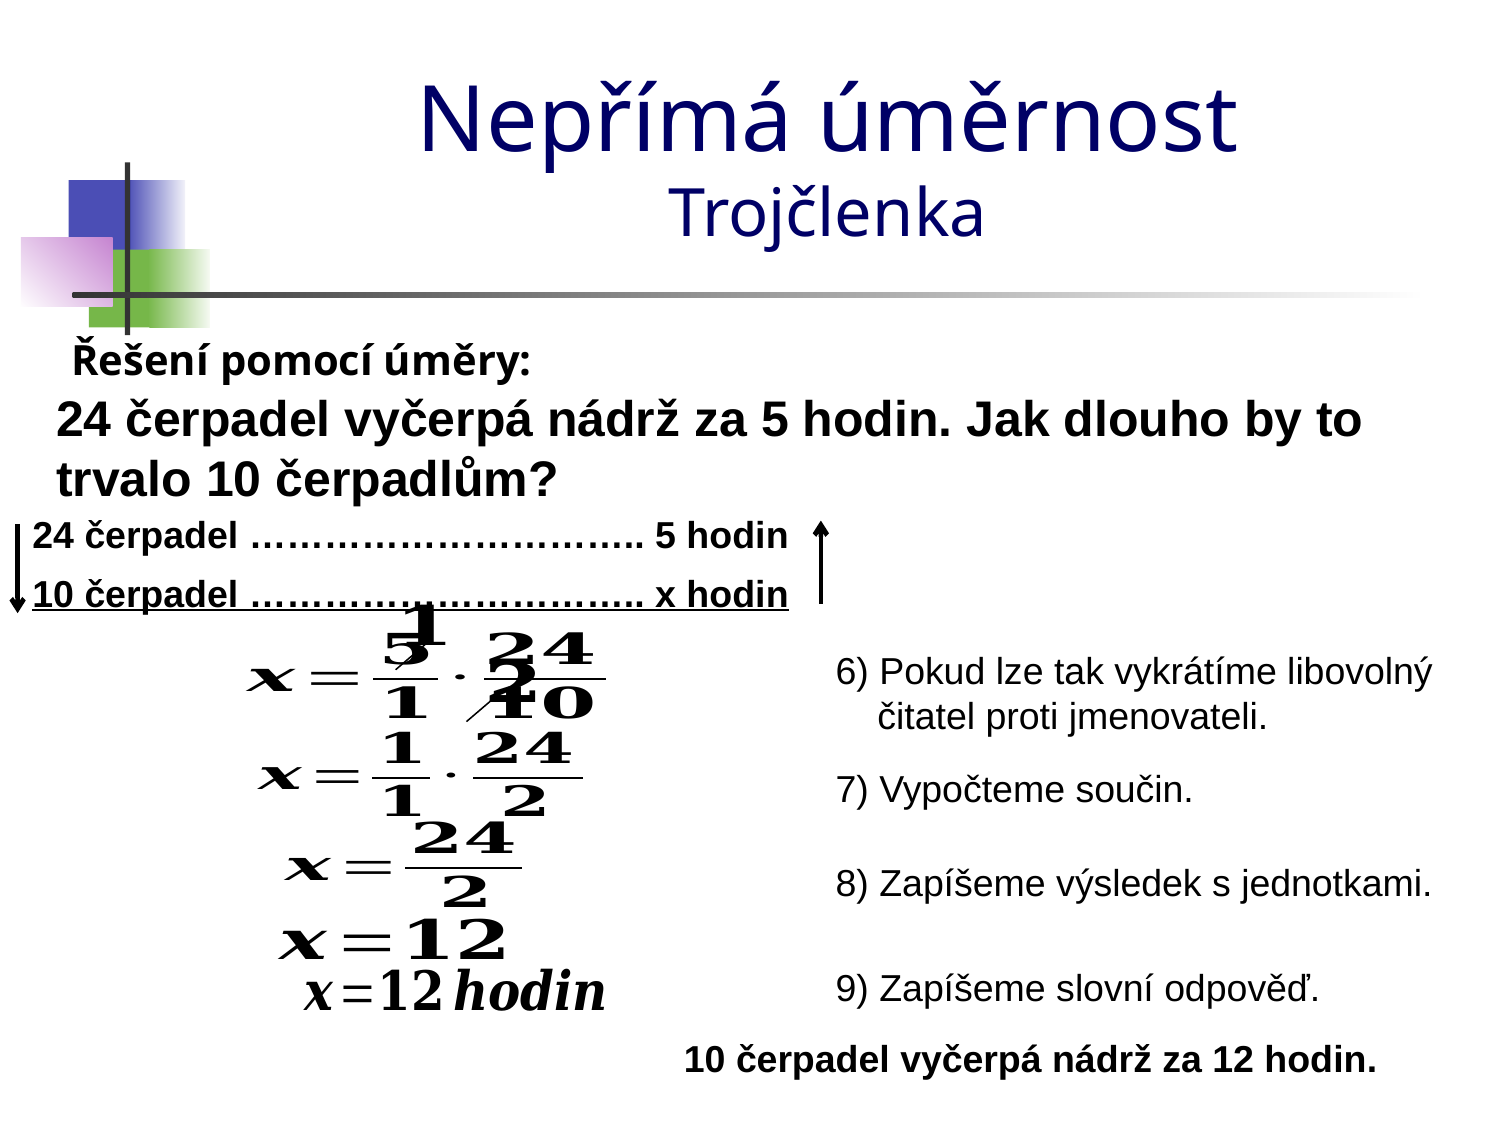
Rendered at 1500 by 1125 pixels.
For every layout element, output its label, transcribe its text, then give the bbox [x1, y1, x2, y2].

list Řešení pomocí úměry: [41, 326, 1022, 378]
text_box 24 čerpadel ………………………….. 5 hodin [17, 503, 809, 562]
text_box 10 čerpadel ………………………….. x hodin [17, 562, 809, 623]
text_box 6) Pokud lze tak vykrátíme libovolný čitatel proti jmenovateli. [820, 639, 1483, 745]
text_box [395, 639, 432, 671]
text_box 9) Zapíšeme slovní odpověď. [820, 956, 1483, 1017]
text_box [466, 691, 503, 722]
text_box 8) Zapíšeme výsledek s jednotkami. [820, 851, 1483, 912]
text_box 10 čerpadel vyčerpá nádrž za 12 hodin. [669, 1027, 1447, 1088]
text_box 24 čerpadel vyčerpá nádrž za 5 hodin. Jak dlouho by to trvalo 10 čerpadlům? [41, 378, 1459, 514]
text_box 7) Vypočteme součin. [820, 757, 1483, 818]
title Nepřímá úměrnost Trojčlenka [188, 34, 1468, 276]
